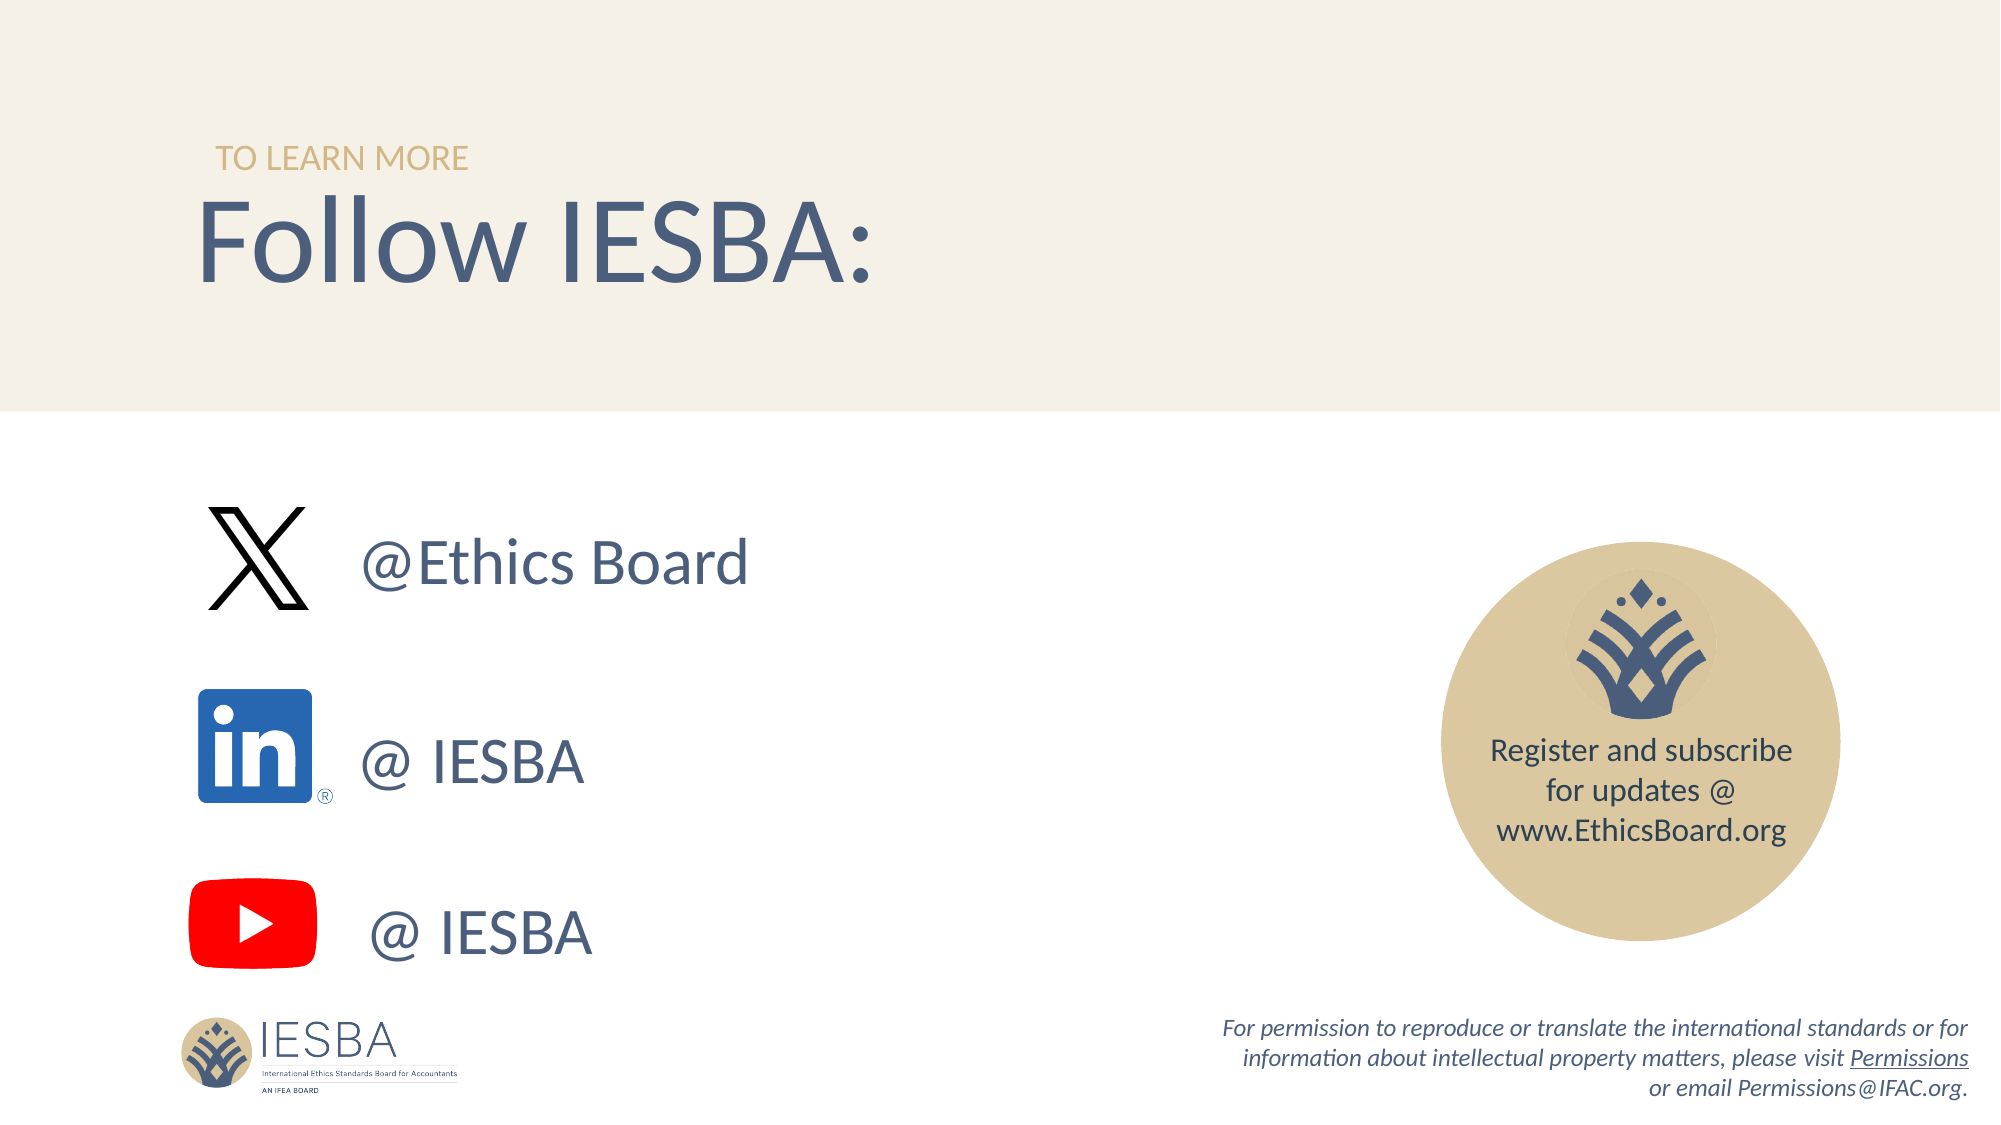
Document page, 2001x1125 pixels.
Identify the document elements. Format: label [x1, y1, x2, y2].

picture [208, 507, 309, 610]
picture [168, 1001, 475, 1111]
picture [198, 689, 333, 804]
picture [188, 878, 325, 969]
picture [1558, 559, 1727, 730]
